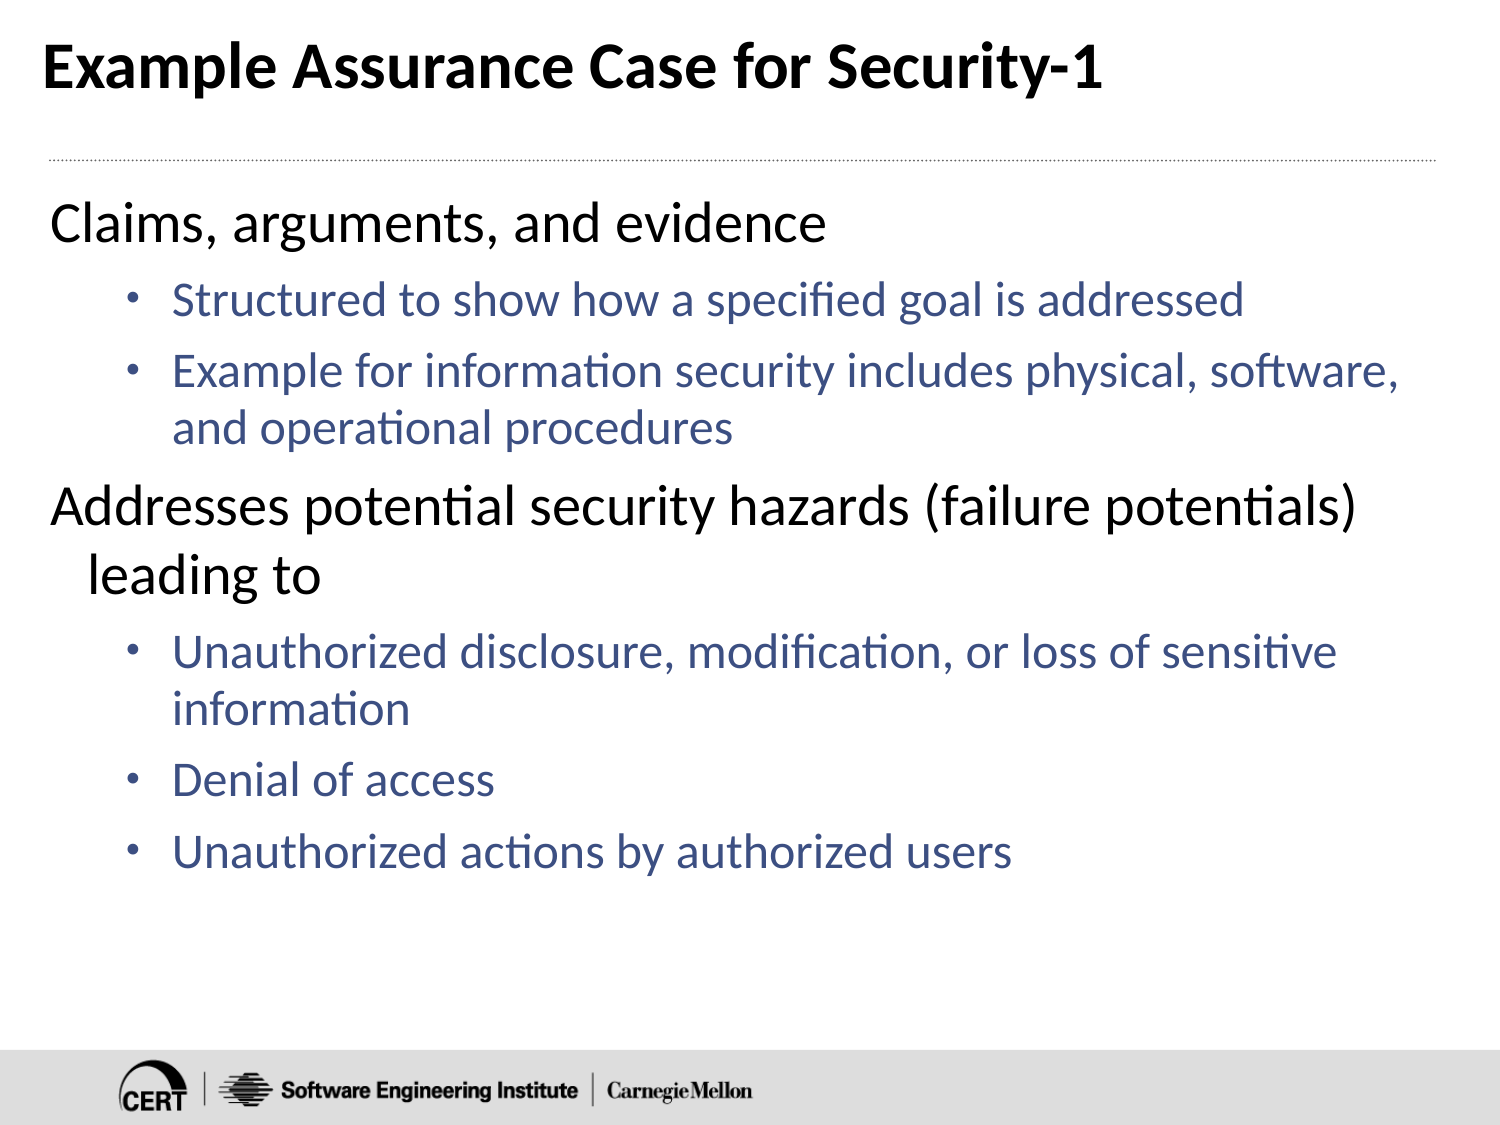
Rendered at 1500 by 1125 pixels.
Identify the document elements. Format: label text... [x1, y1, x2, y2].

picture [102, 1056, 765, 1117]
title Example Assurance Case for Security-1 [42, 37, 1434, 155]
list Claims, arguments, and evidence Structured to show how a specified goal is addressed Example for information security includes physical, software, and operational procedures Addresses potential security hazards (failure potentials) leading to Unauthorized disclosure, modification, or loss of sensitive information Denial of access Unauthorized actions by authorized users [49, 187, 1438, 1001]
